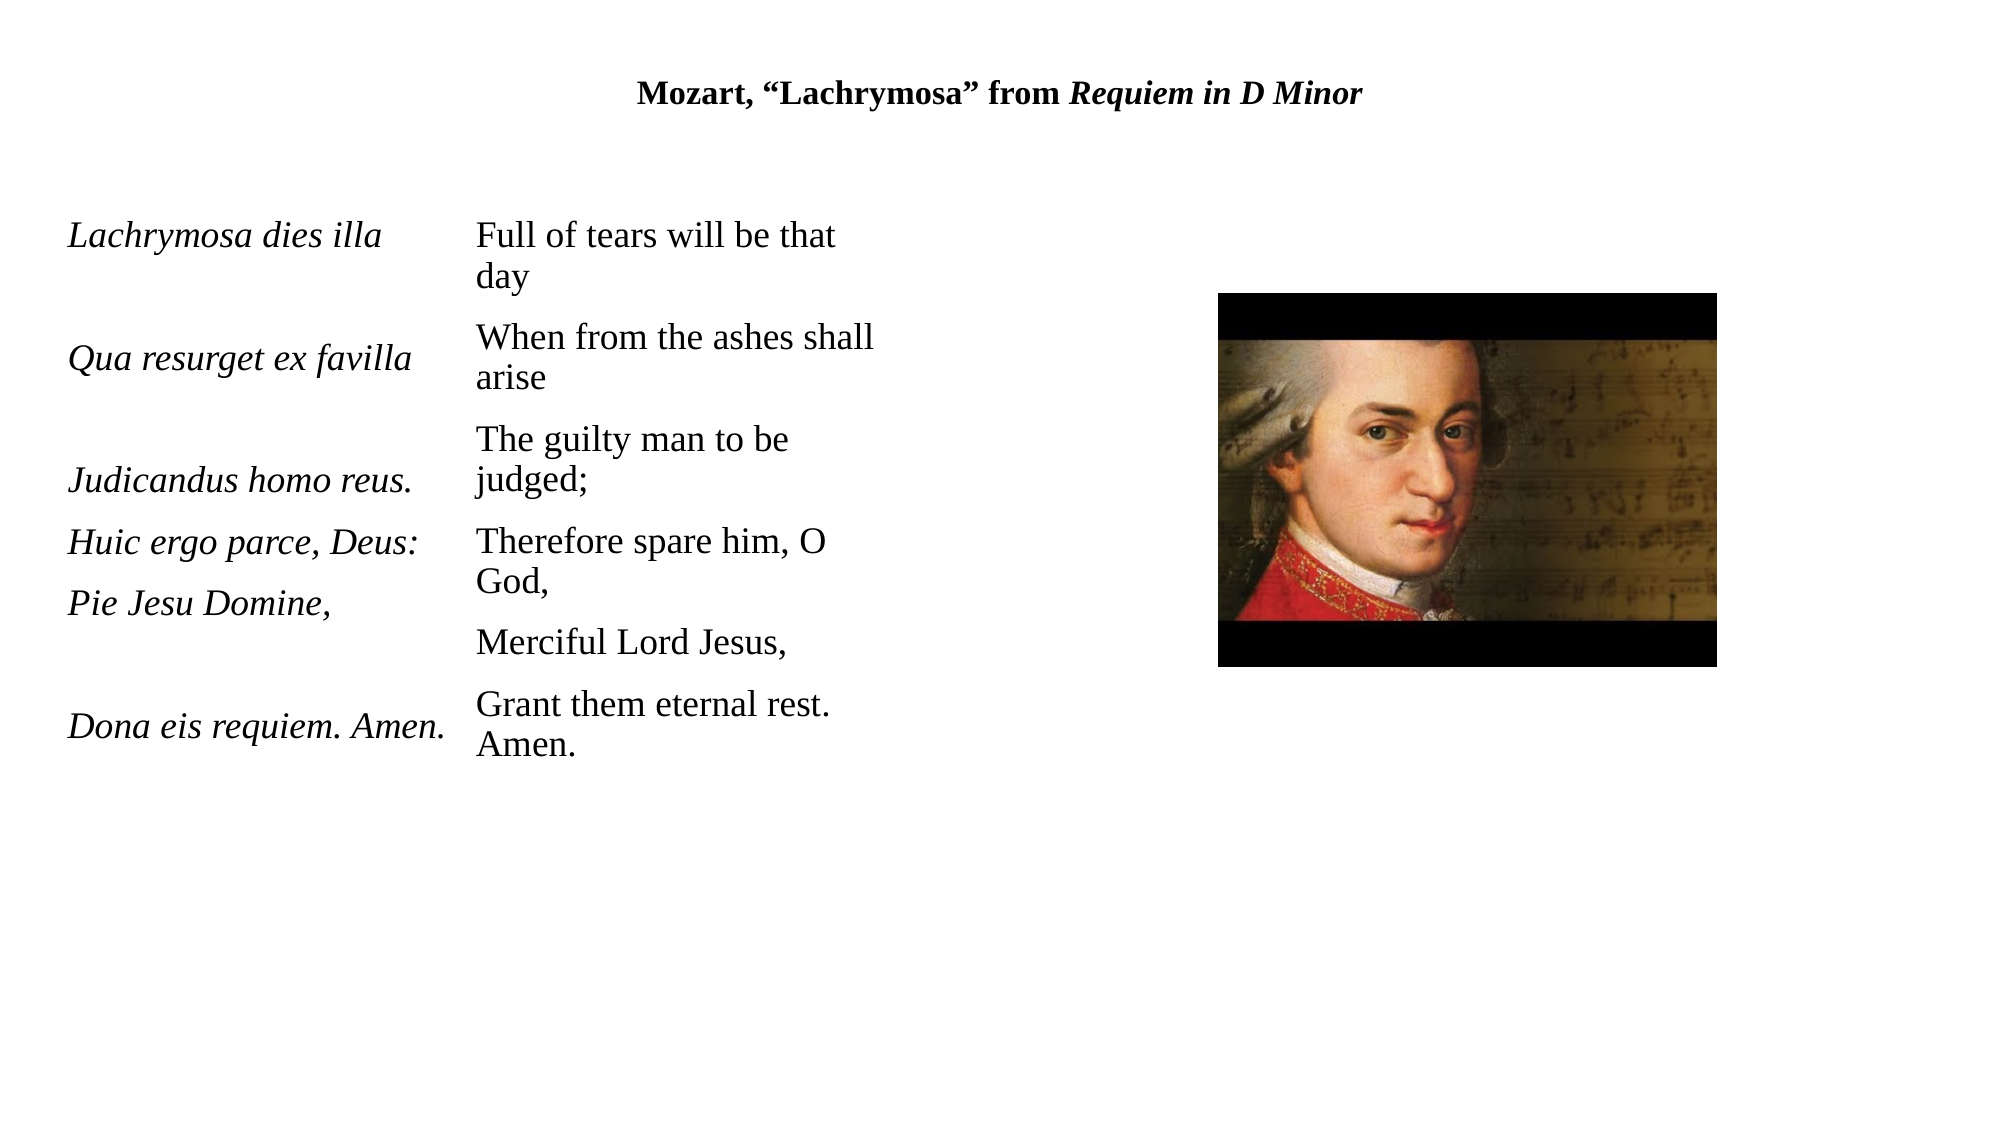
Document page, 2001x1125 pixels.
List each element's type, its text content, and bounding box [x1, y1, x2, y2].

list Lachrymosa dies illa Qua resurget ex favilla Judicandus homo reus. Huic ergo parce, Deus: Pie Jesu Domine, Dona eis requiem. Amen. Full of tears will be that day When from the ashes shall arise The guilty man to be judged; Therefore spare him, O God, Merciful Lord Jesus, Grant them eternal rest. Amen. [52, 207, 899, 788]
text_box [1218, 292, 1718, 668]
title Mozart, “Lachrymosa” from Requiem in D Minor [137, 67, 1863, 161]
